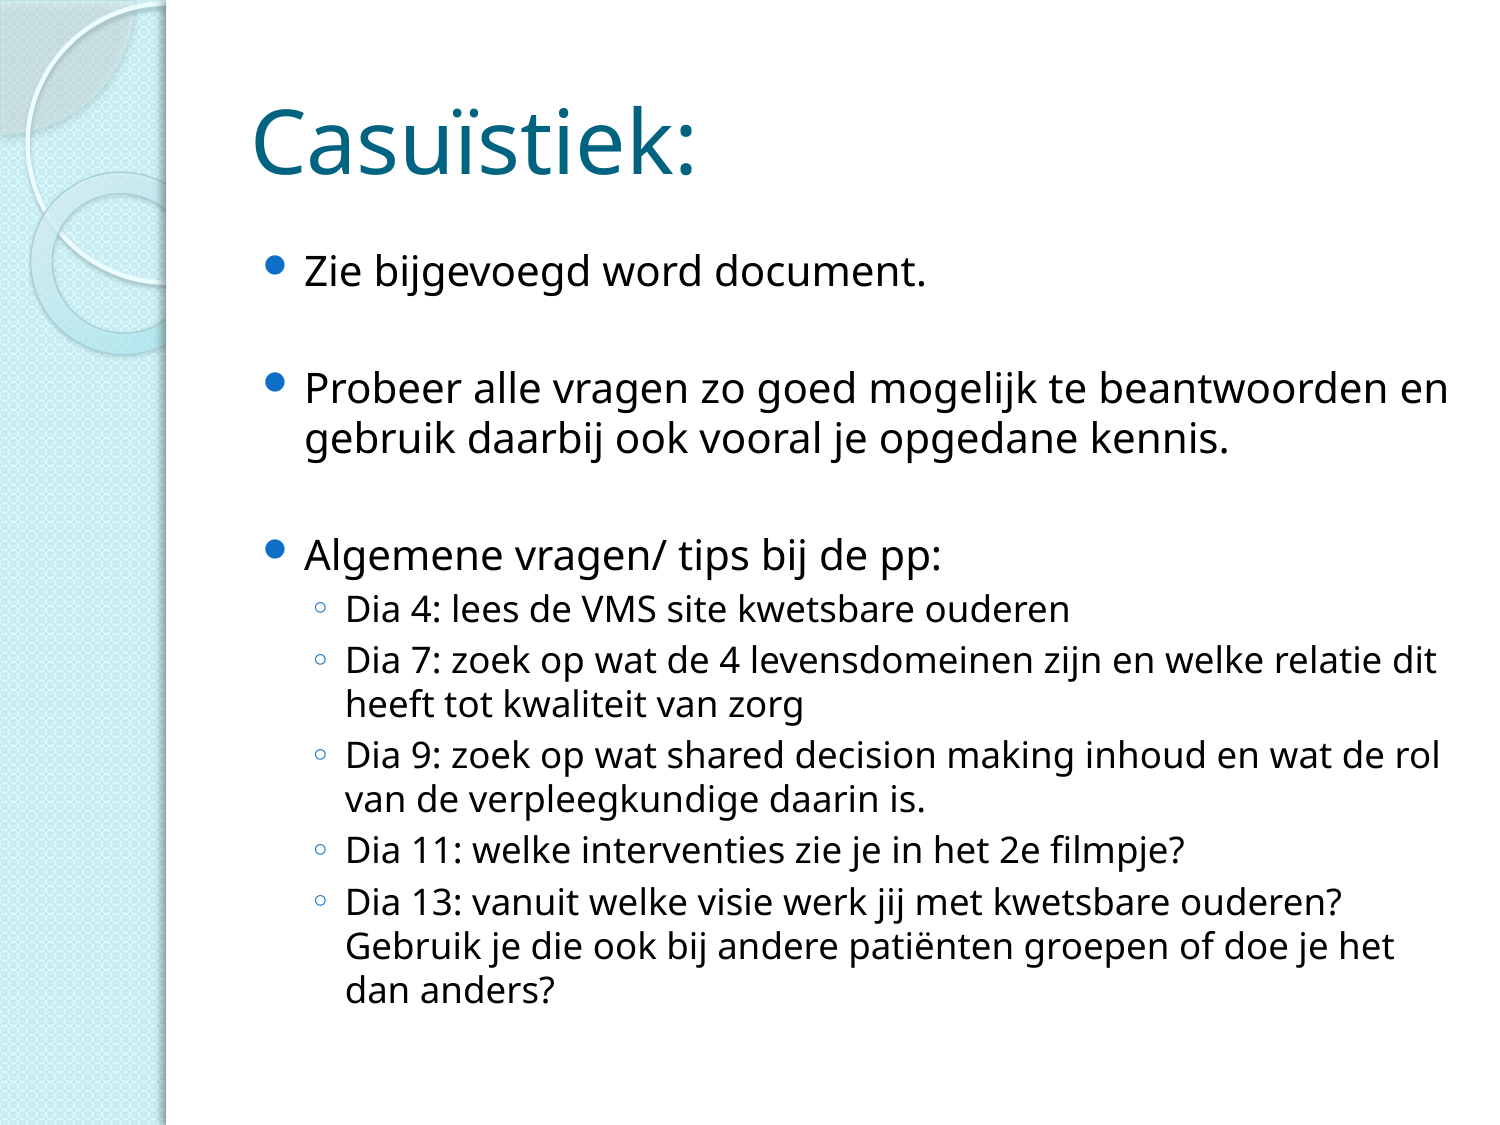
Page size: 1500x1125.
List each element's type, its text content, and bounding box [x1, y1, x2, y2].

list Zie bijgevoegd word document. Probeer alle vragen zo goed mogelijk te beantwoorden en gebruik daarbij ook vooral je opgedane kennis. Algemene vragen/ tips bij de pp: Dia 4: lees de VMS site kwetsbare ouderen Dia 7: zoek op wat de 4 levensdomeinen zijn en welke relatie dit heeft tot kwaliteit van zorg Dia 9: zoek op wat shared decision making inhoud en wat de rol van de verpleegkundige daarin is. Dia 11: welke interventies zie je in het 2e filmpje? Dia 13: vanuit welke visie werk jij met kwetsbare ouderen? Gebruik je die ook bij andere patiënten groepen of doe je het dan anders? [235, 237, 1466, 1025]
title Casuïstiek: [235, 45, 1466, 233]
